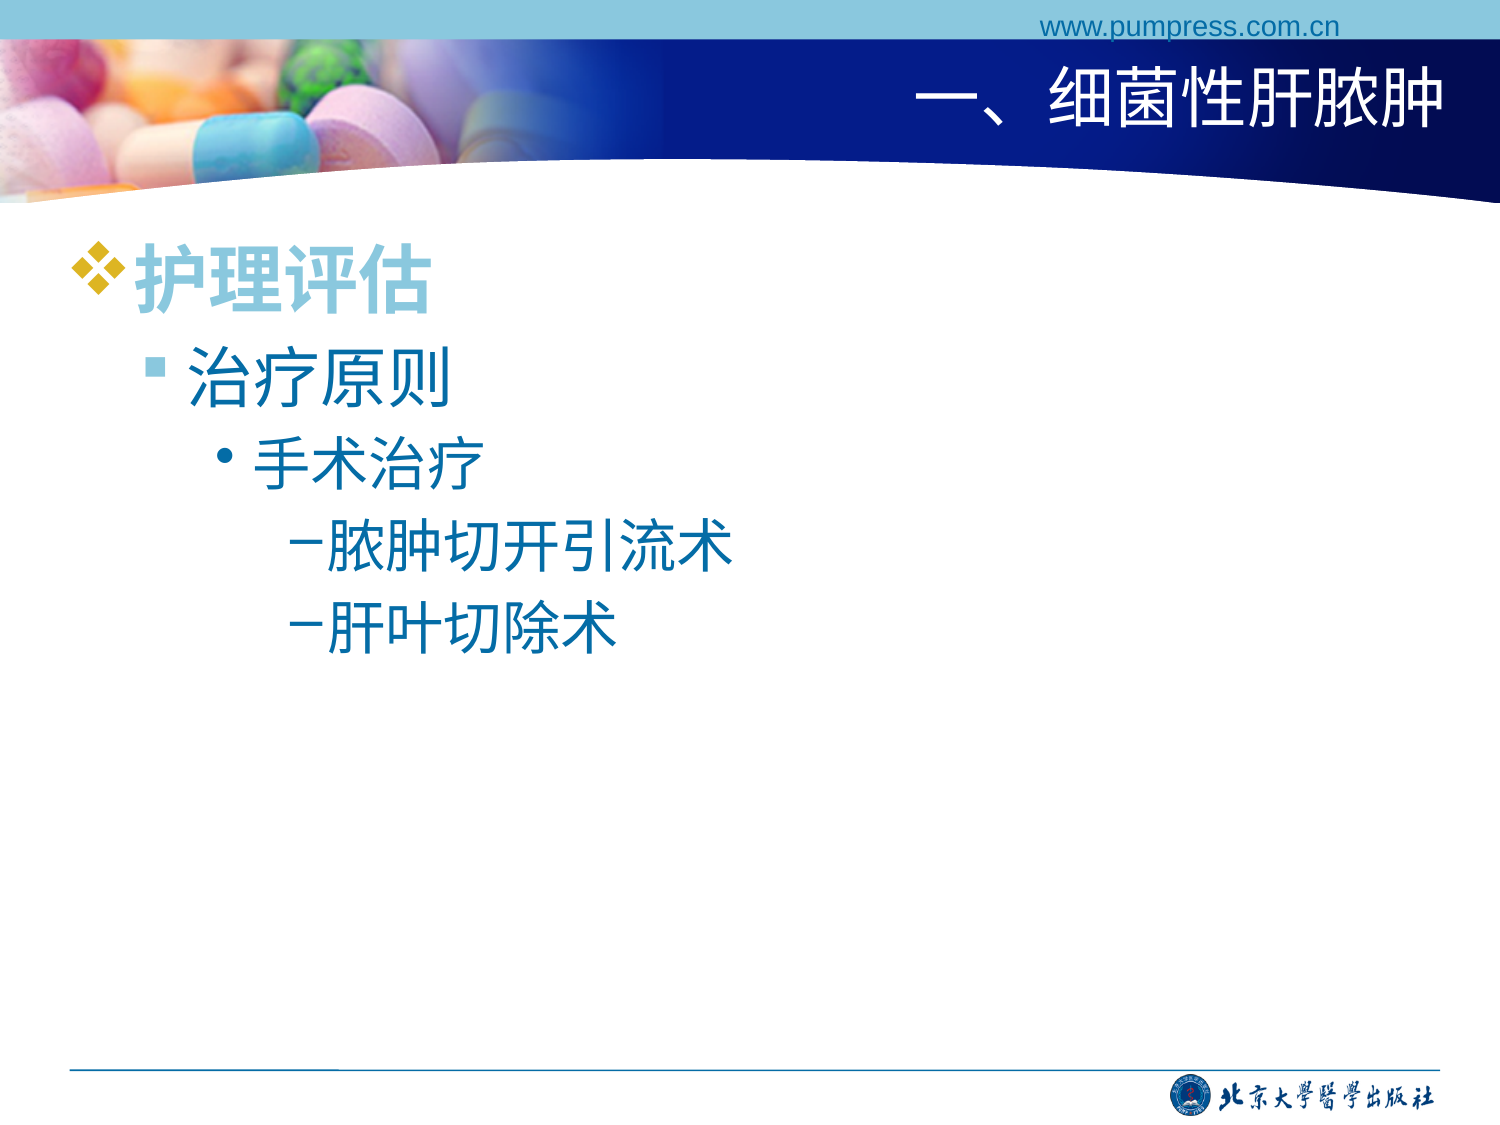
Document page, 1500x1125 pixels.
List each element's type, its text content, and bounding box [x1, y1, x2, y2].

title 一、细菌性肝脓肿 [137, 49, 1463, 143]
picture [1170, 1074, 1436, 1118]
picture [0, 40, 1500, 203]
list 护理评估 治疗原则 手术治疗 脓肿切开引流术 肝叶切除术 [49, 224, 1463, 1026]
slide_number www.pumpress.com.cn [1025, 0, 1463, 38]
